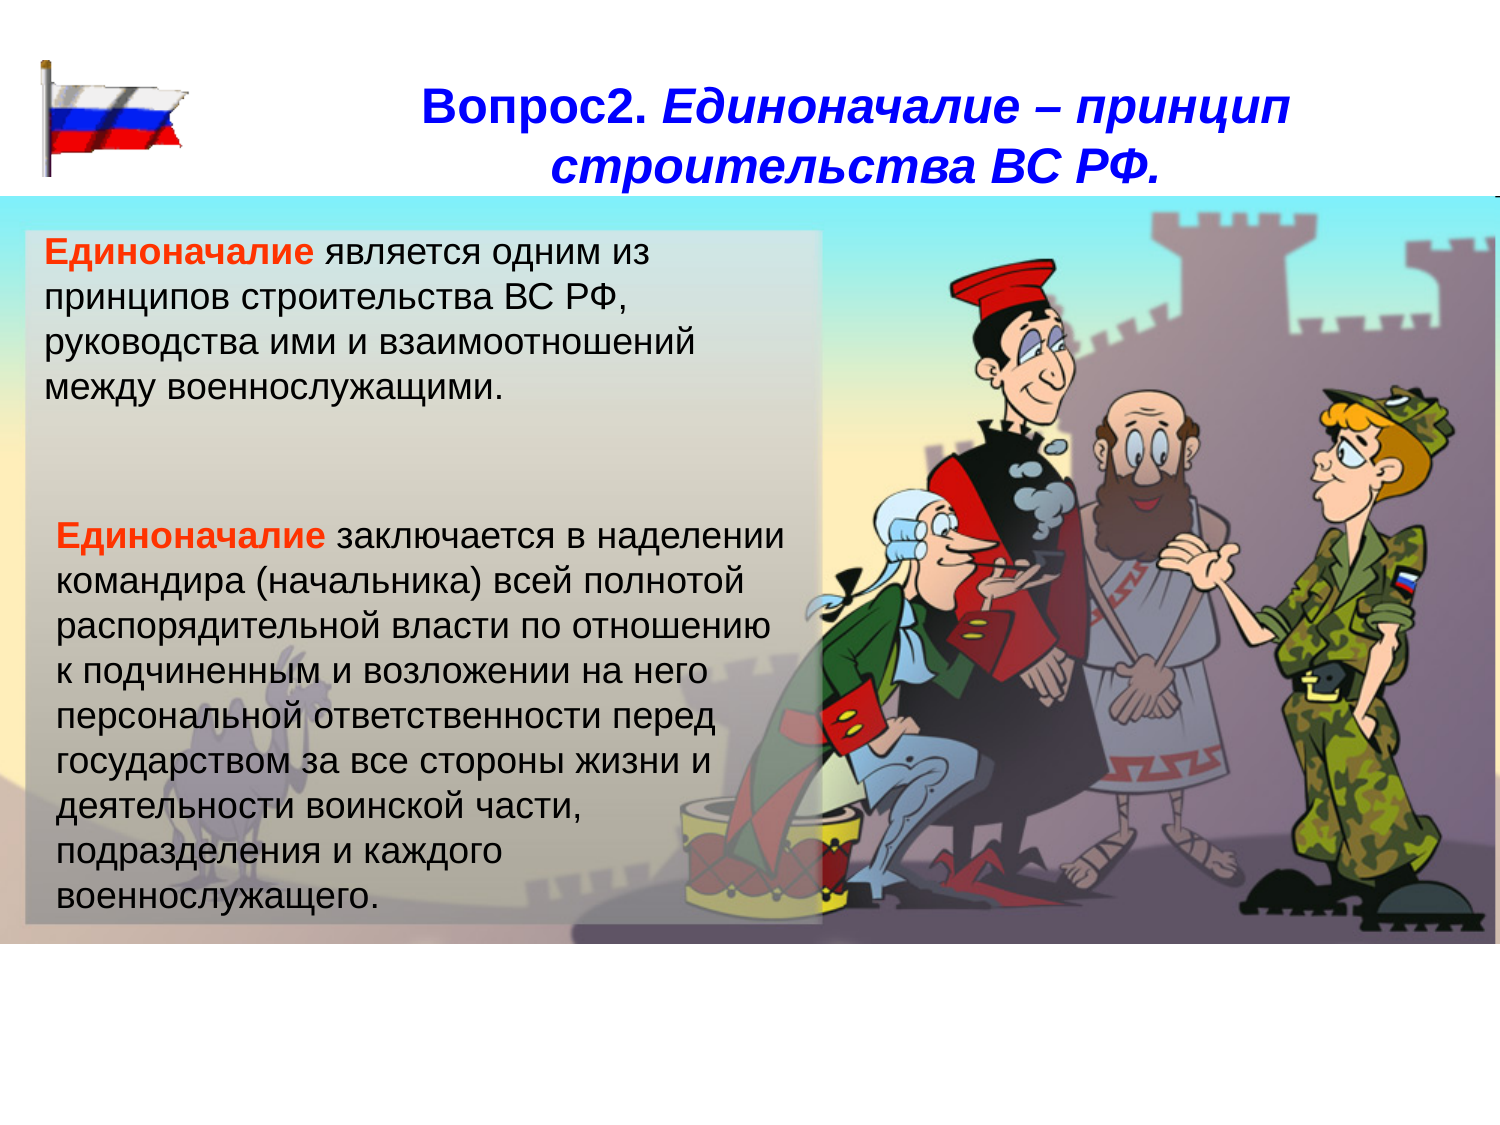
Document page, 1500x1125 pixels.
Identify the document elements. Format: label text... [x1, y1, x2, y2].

picture [0, 196, 1500, 945]
picture [36, 60, 194, 177]
text_box Вопрос2. Единоначалие – принцип строительства ВС РФ. [312, 66, 1400, 194]
